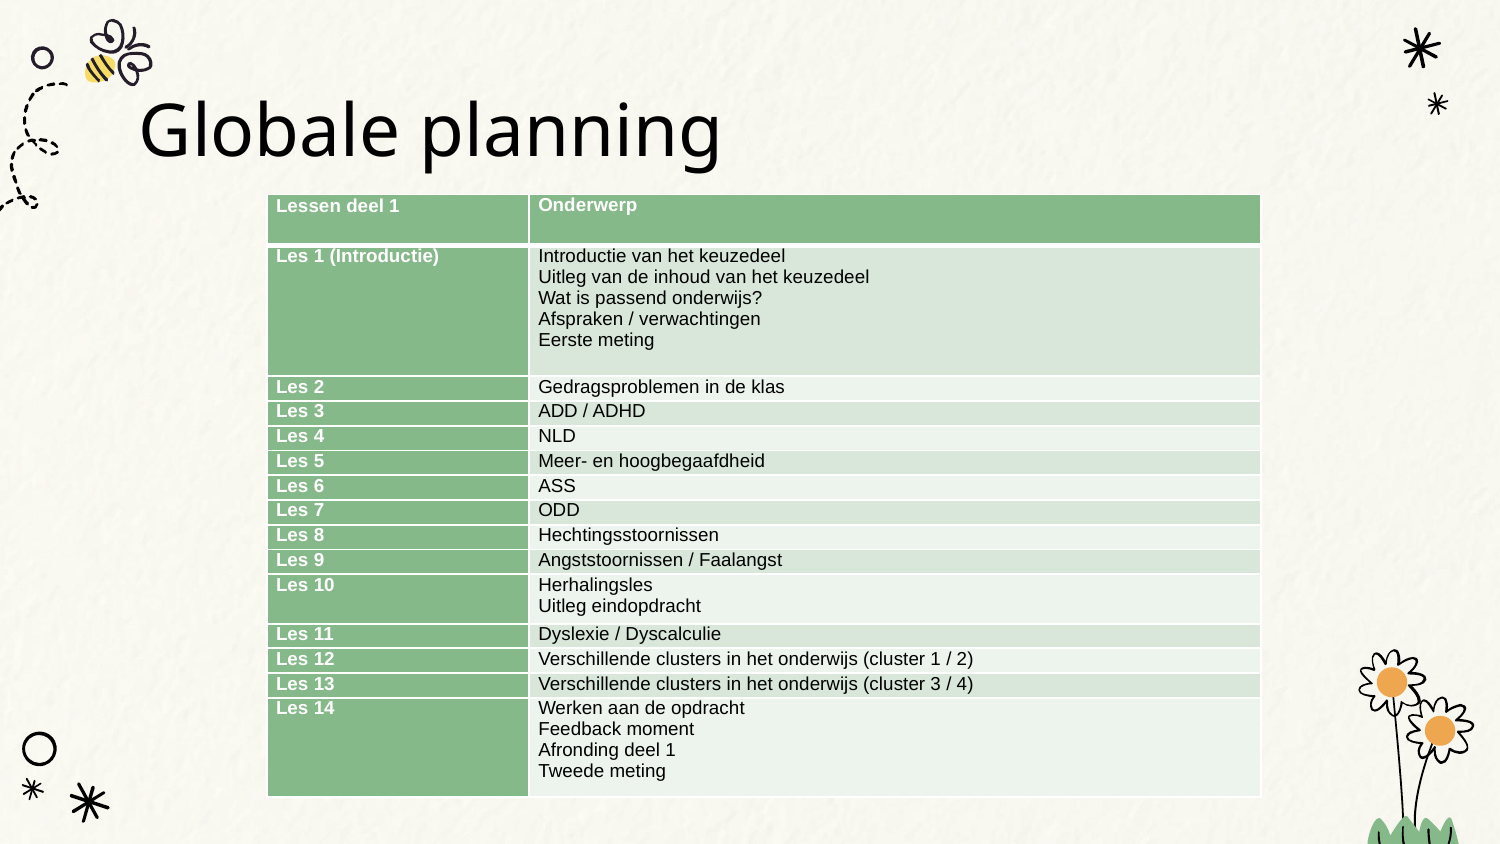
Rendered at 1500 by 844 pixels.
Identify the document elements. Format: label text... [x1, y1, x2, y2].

table_cell Hechtingsstoornissen [530, 526, 1260, 549]
picture [1409, 699, 1471, 756]
table_header Lessen deel 1 [268, 195, 528, 243]
table_cell Les 8 [268, 526, 528, 549]
picture [1436, 733, 1466, 761]
table_cell Les 6 [268, 476, 528, 499]
table_cell Les 9 [268, 550, 528, 573]
table_cell Verschillende clusters in het onderwijs (cluster 3 / 4) [530, 674, 1260, 697]
table_cell Les 12 [268, 649, 528, 672]
table_cell NLD [530, 427, 1260, 450]
table_cell Verschillende clusters in het onderwijs (cluster 1 / 2) [530, 649, 1260, 672]
table_cell Angststoornissen / Faalangst [530, 550, 1260, 573]
table_cell ASS [530, 476, 1260, 499]
table_cell Dyslexie / Dyscalculie [530, 625, 1260, 647]
table_cell Les 13 [268, 674, 528, 697]
table_cell Les 1 (Introductie) [268, 248, 528, 375]
table_cell Gedragsproblemen in de klas [530, 377, 1260, 400]
table_cell ODD [530, 501, 1260, 524]
table_cell Les 3 [268, 402, 528, 425]
table_cell Les 14 [268, 699, 528, 796]
table_header Onderwerp [530, 195, 1260, 243]
table_cell Meer- en hoogbegaafdheid [530, 451, 1260, 474]
table_cell Werken aan de opdracht Feedback moment Afronding deel 1 Tweede meting [530, 699, 1260, 796]
table_cell Les 10 [268, 575, 528, 623]
picture [0, 0, 1500, 844]
picture [1361, 652, 1423, 713]
table_cell Les 11 [268, 625, 528, 647]
table_cell Herhalingsles Uitleg eindopdracht [530, 575, 1260, 623]
table_cell Les 5 [268, 451, 528, 474]
picture [1397, 705, 1425, 822]
picture [1395, 686, 1417, 713]
title Globale planning [123, 68, 1345, 175]
table_cell Les 2 [268, 377, 528, 400]
table_cell Les 4 [268, 427, 528, 450]
table_cell Les 7 [268, 501, 528, 524]
table_cell Introductie van het keuzedeel Uitleg van de inhoud van het keuzedeel Wat is passend onderwijs? Afspraken / verwachtingen Eerste meting [530, 248, 1260, 375]
table_cell ADD / ADHD [530, 402, 1260, 425]
